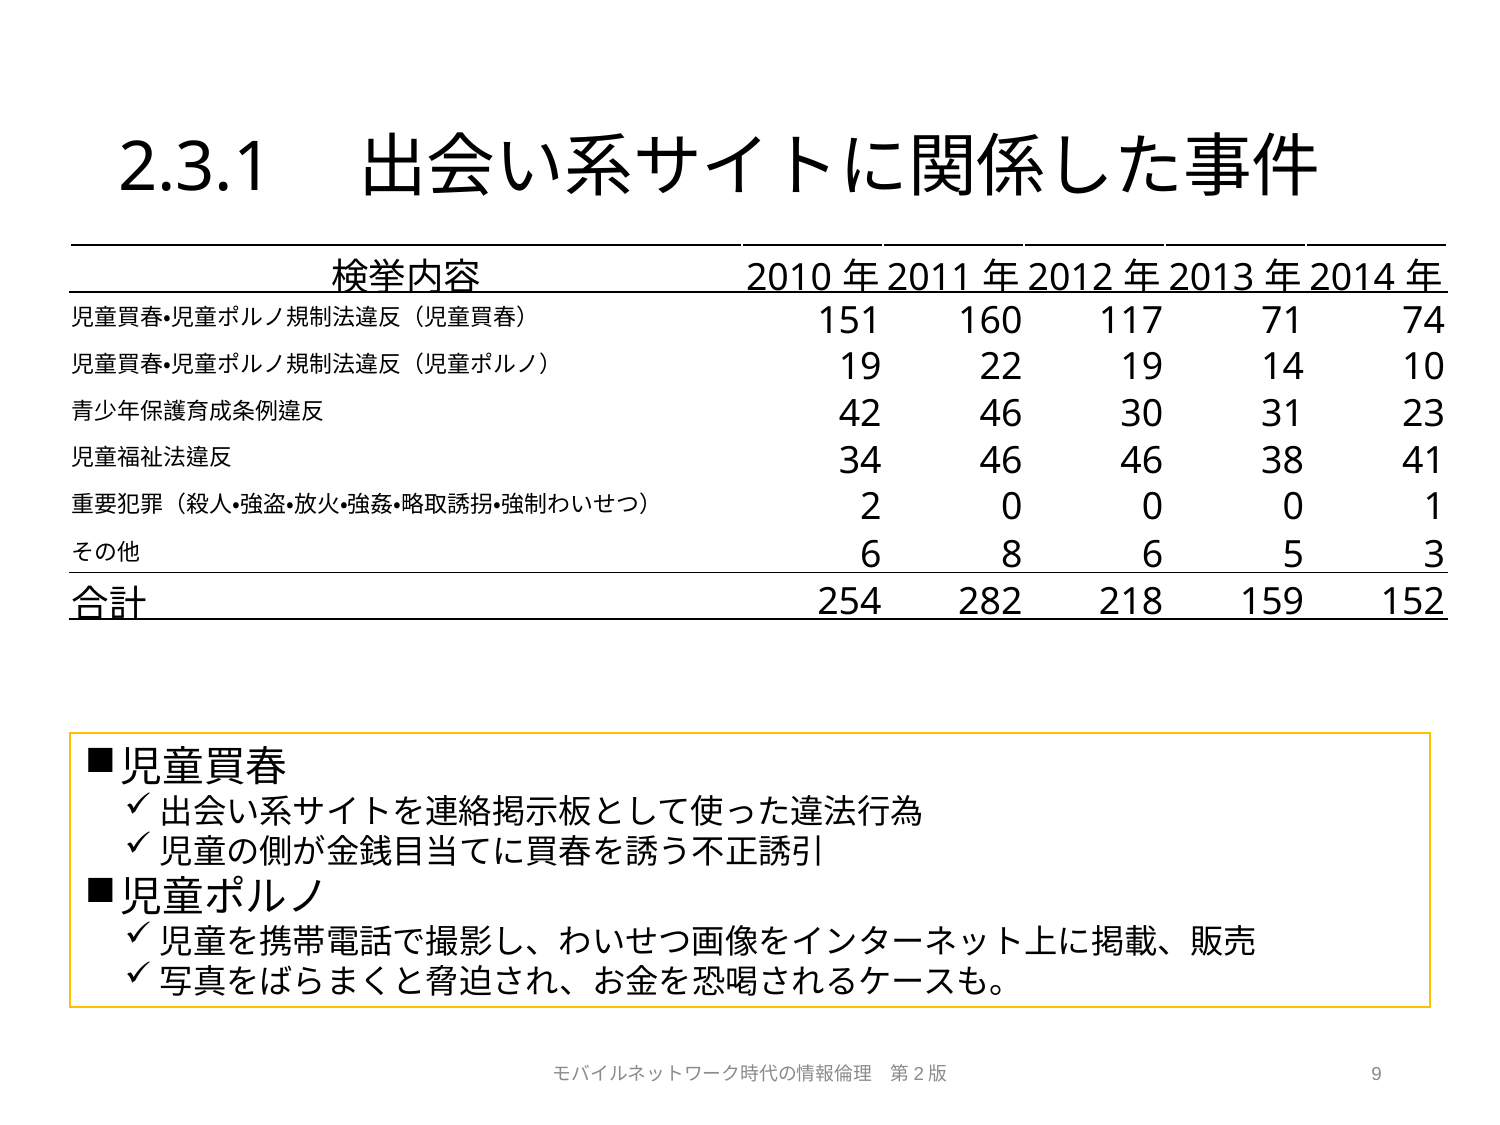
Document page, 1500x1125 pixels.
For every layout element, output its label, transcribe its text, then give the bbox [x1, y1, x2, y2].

table_cell 児童買春・児童ポルノ規制法違反（児童ポルノ） [71, 339, 741, 384]
table_cell 46 [884, 432, 1023, 477]
table_cell 2 [743, 479, 882, 525]
table_cell 22 [884, 339, 1023, 384]
table_cell 74 [1307, 293, 1446, 337]
table_header 2013年 [1166, 246, 1305, 291]
table_cell 41 [1307, 432, 1446, 477]
table_cell 23 [1307, 386, 1446, 431]
table_cell 14 [1166, 339, 1305, 384]
table_cell 重要犯罪（殺人・強盗・放火・強姦・略取誘拐・強制わいせつ） [71, 479, 741, 525]
table_header 2012年 [1025, 246, 1164, 291]
table_cell 19 [743, 339, 882, 384]
title 2.3.1 出会い系サイトに関係した事件 [103, 59, 1397, 244]
table_cell 218 [1025, 573, 1164, 618]
table_cell 児童買春・児童ポルノ規制法違反（児童買春） [71, 293, 741, 337]
table_header 2010年 [743, 246, 882, 291]
table_cell 46 [884, 386, 1023, 431]
table_cell 3 [1307, 527, 1446, 572]
table_cell 34 [743, 432, 882, 477]
table_cell 合計 [71, 573, 741, 618]
footer モバイルネットワーク時代の情報倫理 第2版 [496, 1042, 1004, 1103]
table_cell 0 [884, 479, 1023, 525]
table_cell 0 [1025, 479, 1164, 525]
table_cell 1 [1307, 479, 1446, 525]
text_box 児童買春 出会い系サイトを連絡掲示板として使った違法行為 児童の側が金銭目当てに買春を誘う不正誘引 児童ポルノ 児童を携帯電話で撮影し、わいせつ画像をインターネット上に掲載、販売 写真をばらまくと脅迫され、お金を恐喝されるケースも。 [69, 732, 1431, 1008]
slide_number 9 [1059, 1042, 1397, 1103]
table_cell 117 [1025, 293, 1164, 337]
table_cell 160 [884, 293, 1023, 337]
table_header 検挙内容 [71, 246, 741, 291]
table_cell 254 [743, 573, 882, 618]
table_cell 46 [1025, 432, 1164, 477]
table_cell 282 [884, 573, 1023, 618]
table_cell 42 [743, 386, 882, 431]
table_cell 6 [1025, 527, 1164, 572]
table_cell 児童福祉法違反 [71, 432, 741, 477]
table_cell 青少年保護育成条例違反 [71, 386, 741, 431]
table_cell 159 [1166, 573, 1305, 618]
table_header 2011年 [884, 246, 1023, 291]
table_cell 6 [743, 527, 882, 572]
table_cell 31 [1166, 386, 1305, 431]
table_cell 38 [1166, 432, 1305, 477]
table_cell その他 [71, 527, 741, 572]
table_header 2014年 [1307, 246, 1446, 291]
table_cell 30 [1025, 386, 1164, 431]
table_cell 5 [1166, 527, 1305, 572]
table_cell 151 [743, 293, 882, 337]
table_cell 152 [1307, 573, 1446, 618]
table_cell 0 [1166, 479, 1305, 525]
table_cell 19 [1025, 339, 1164, 384]
table_cell 8 [884, 527, 1023, 572]
table_cell 10 [1307, 339, 1446, 384]
table_cell 71 [1166, 293, 1305, 337]
